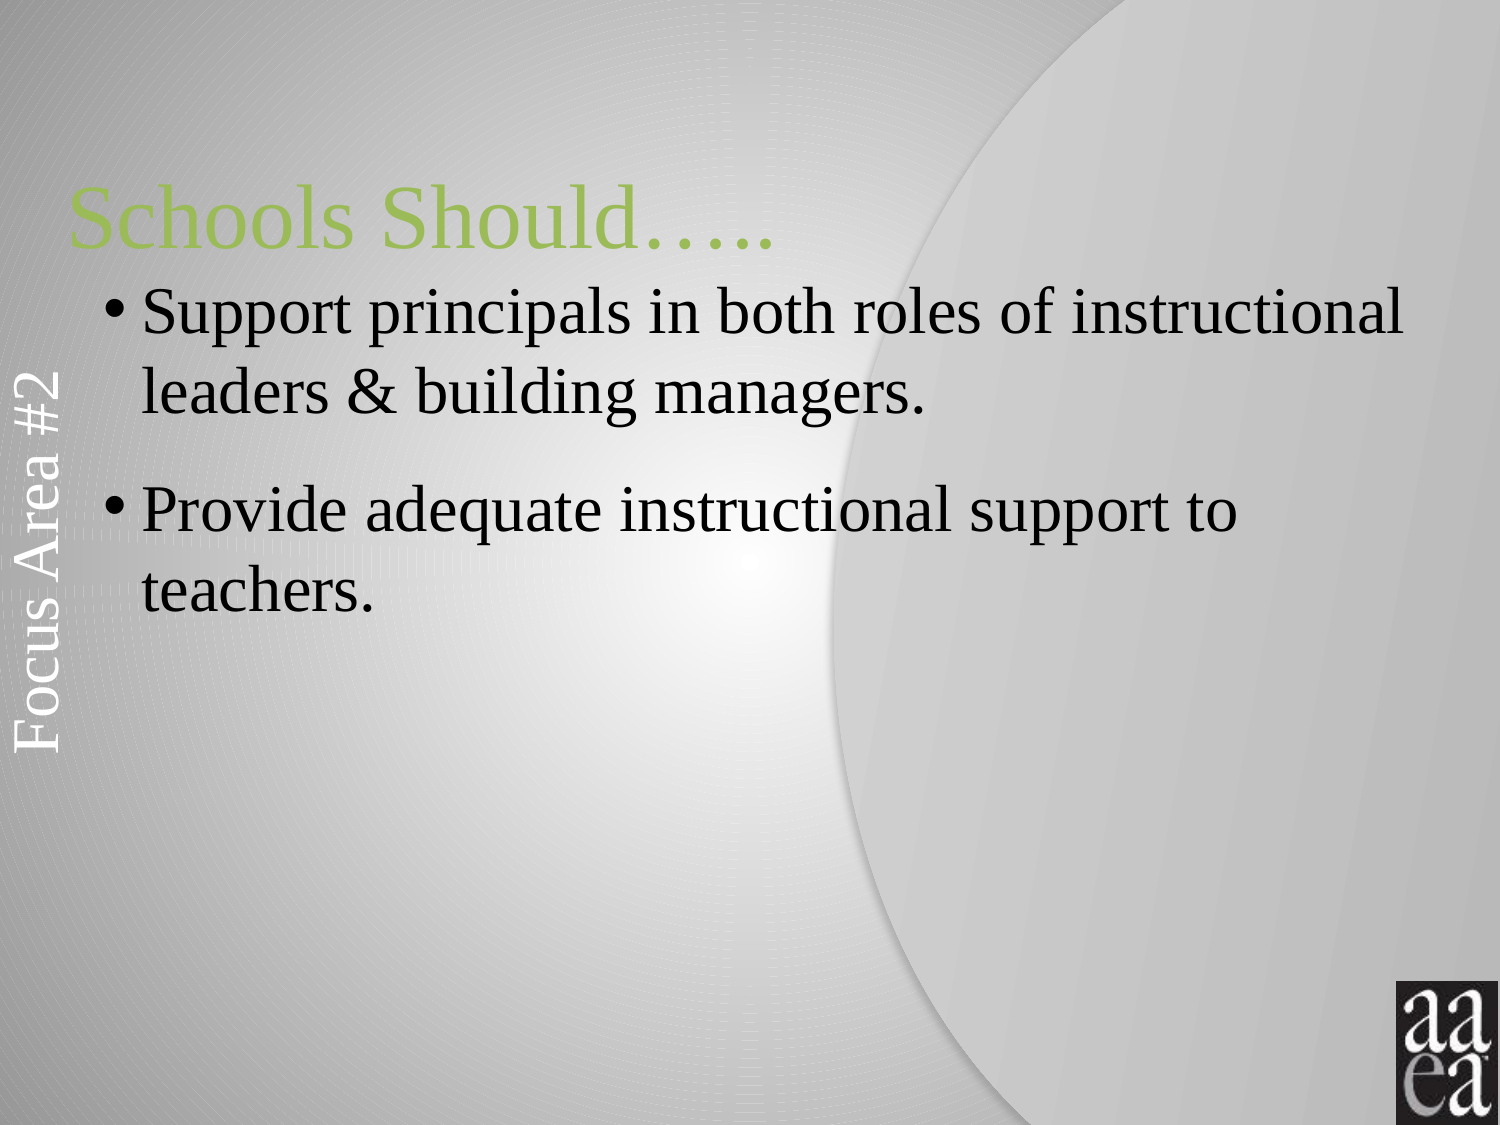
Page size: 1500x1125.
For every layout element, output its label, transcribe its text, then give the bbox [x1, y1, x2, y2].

title Schools Should….. [77, 141, 1449, 236]
text_box Focus Area #2 [0, 140, 77, 985]
list Support principals in both roles of instructional leaders & building managers. Provide adequate instructional support to teachers. [51, 252, 1449, 1000]
picture [1396, 981, 1498, 1125]
